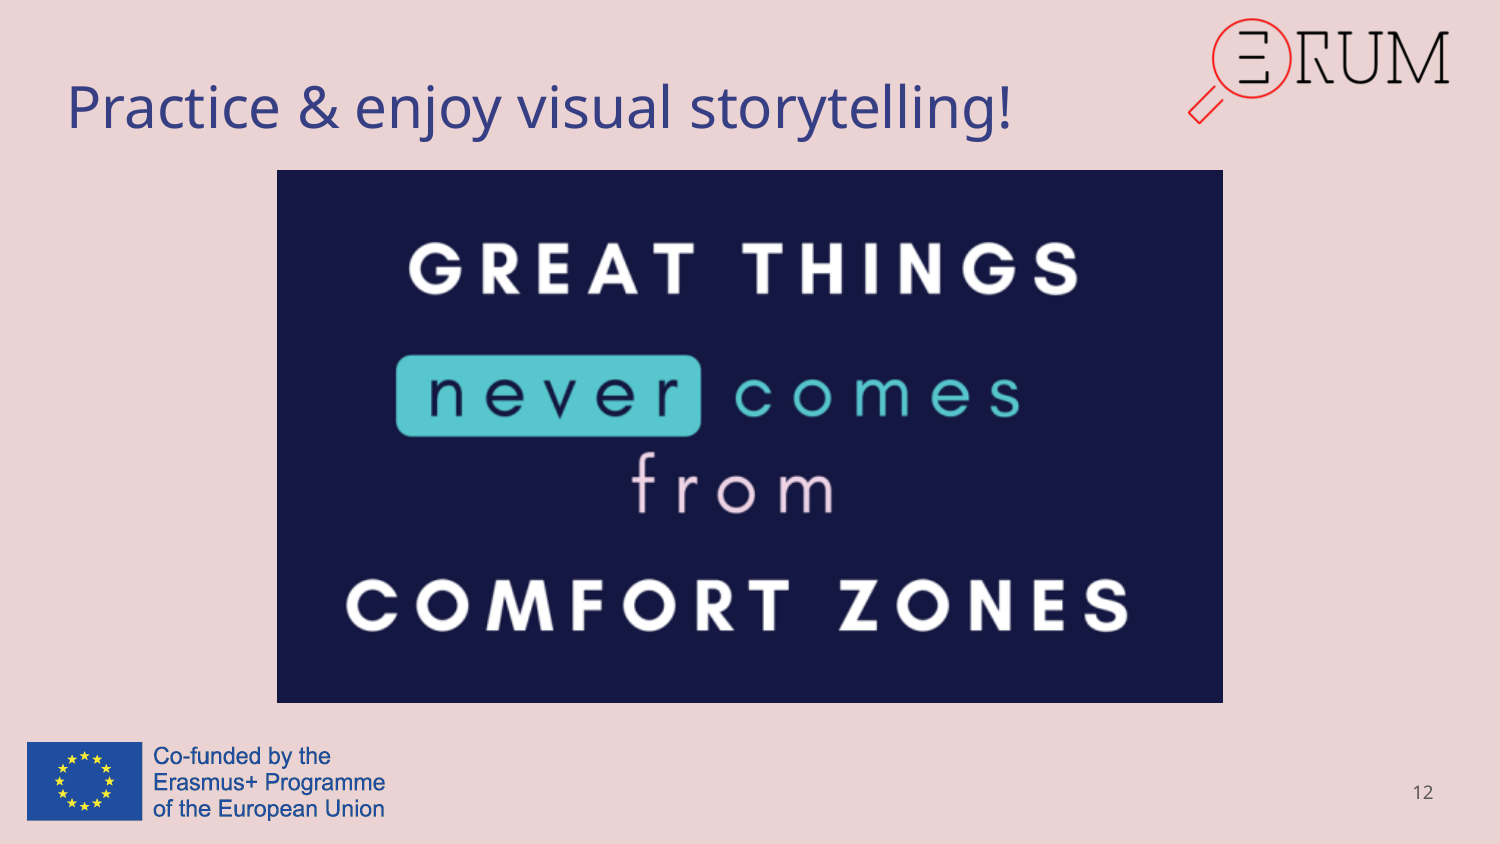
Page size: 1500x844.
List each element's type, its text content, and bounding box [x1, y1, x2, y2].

picture [1136, 0, 1500, 137]
title Practice & enjoy visual storytelling! [51, 55, 1168, 150]
picture [276, 170, 1224, 703]
slide_number 12 [1358, 761, 1449, 826]
picture [27, 742, 385, 821]
